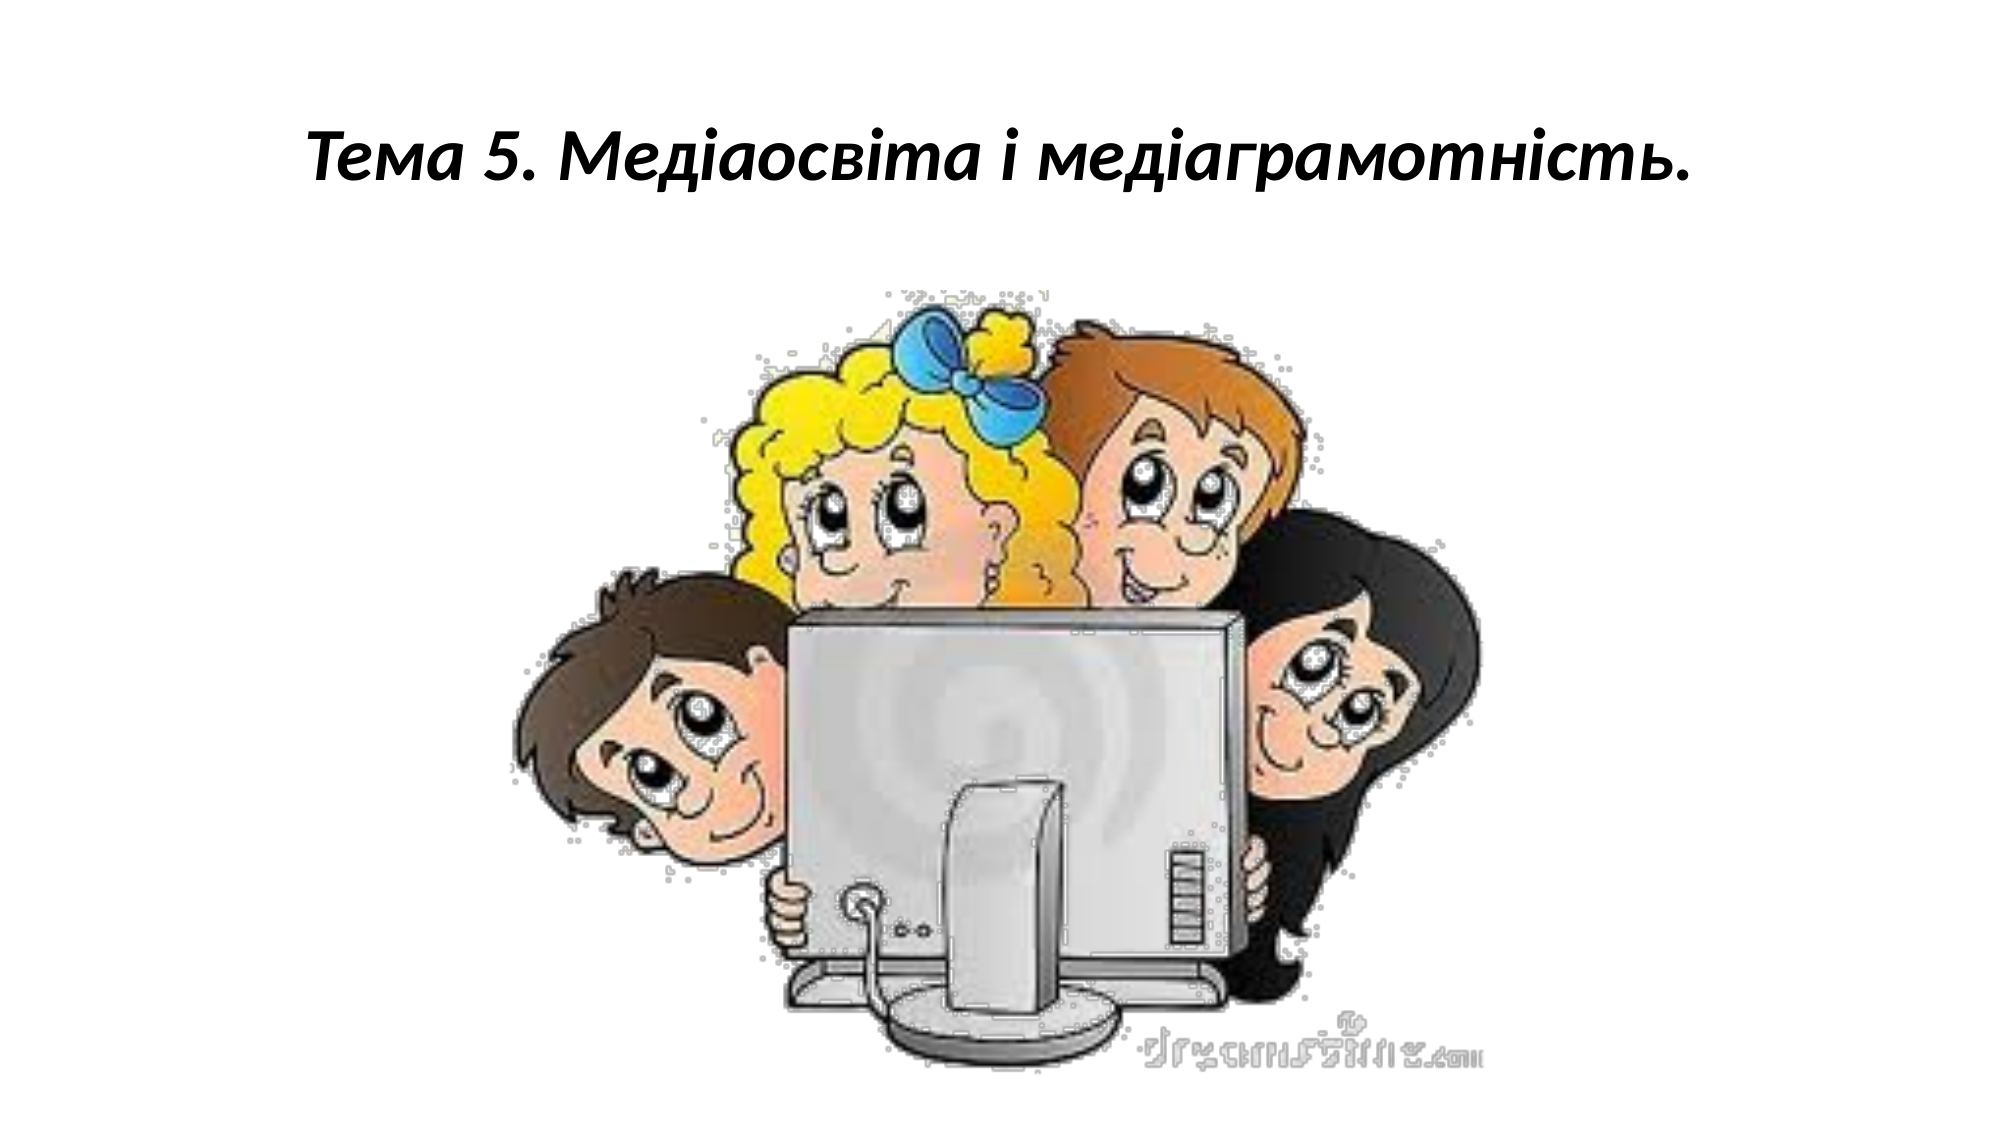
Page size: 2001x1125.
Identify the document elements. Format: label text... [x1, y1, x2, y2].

picture [507, 290, 1493, 1080]
title Тема 5. Медіаосвіта і медіаграмотність. [75, 125, 1925, 205]
